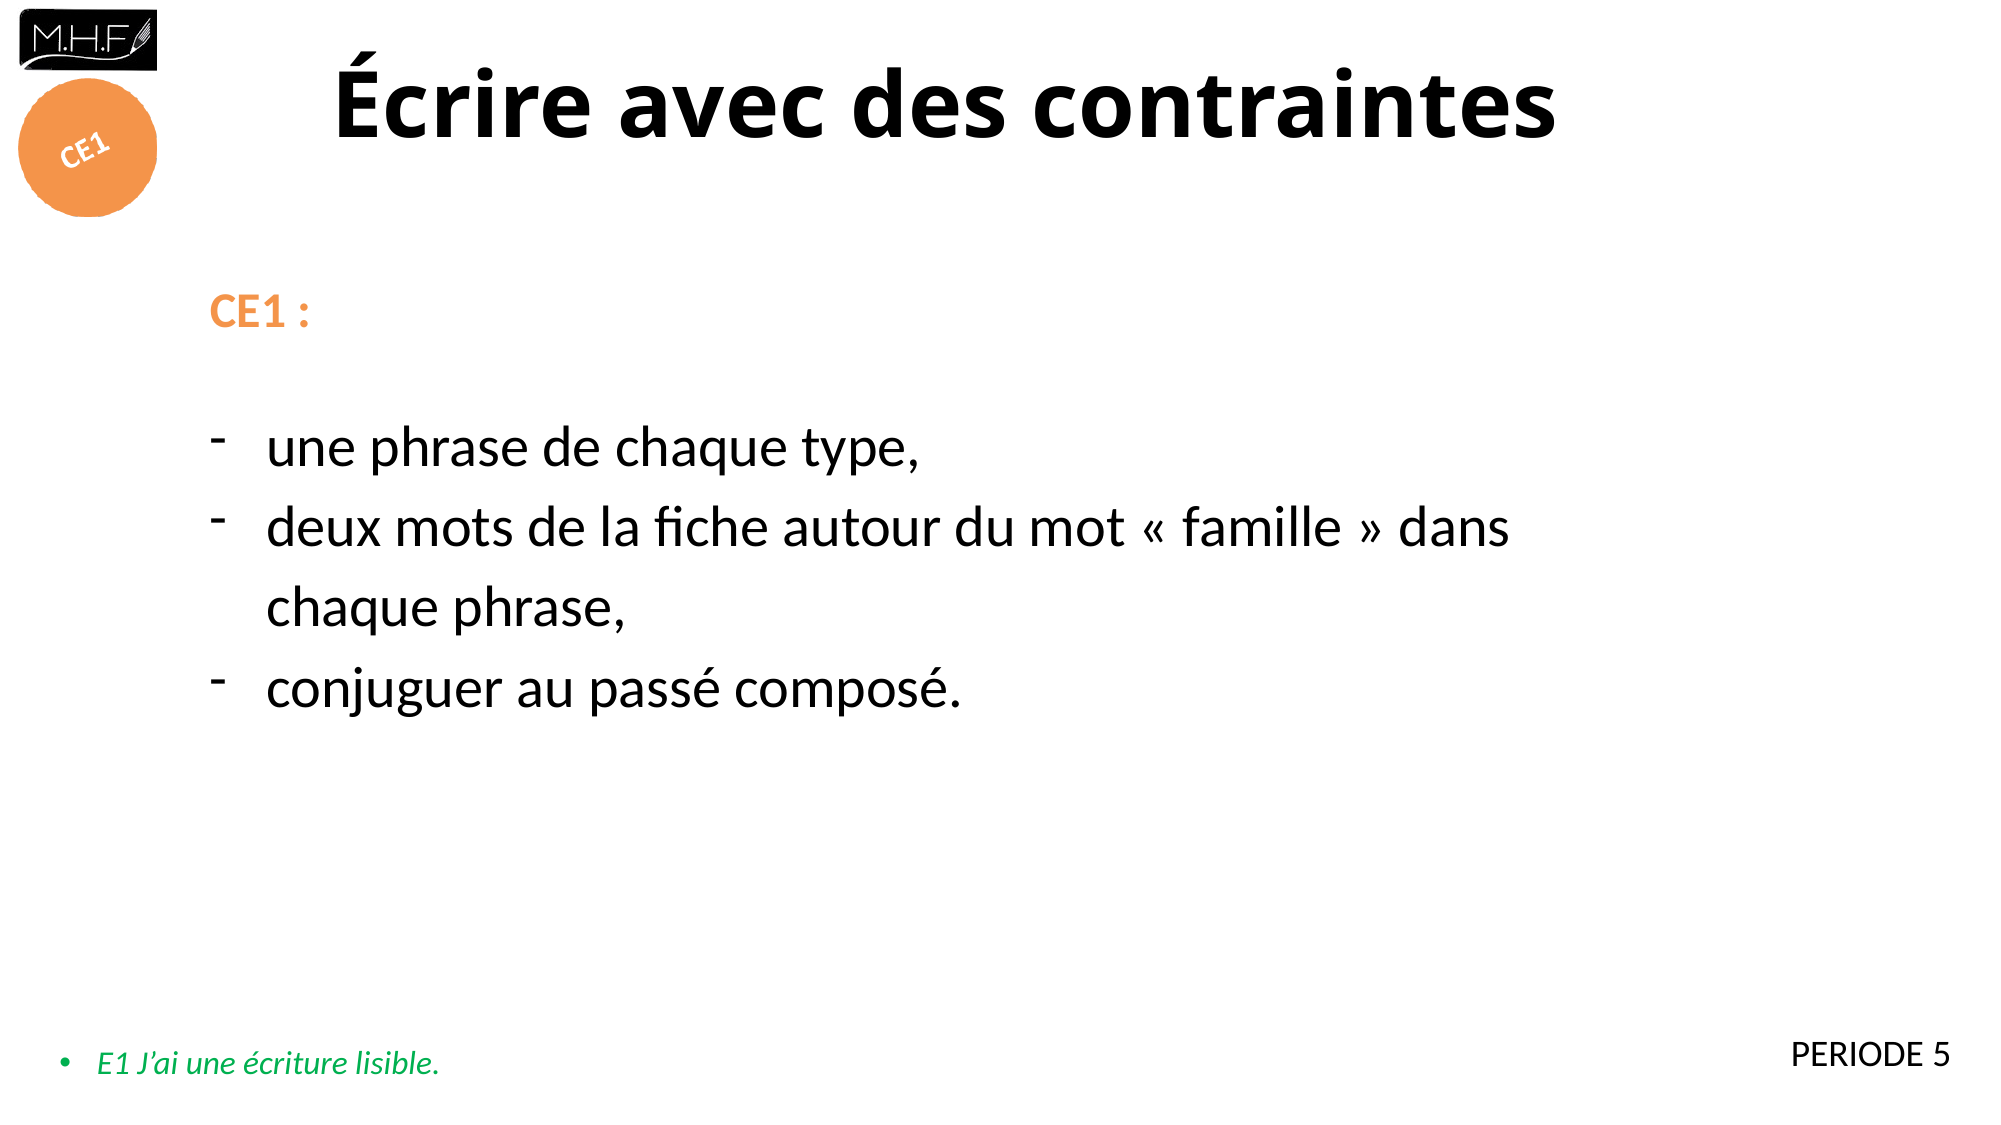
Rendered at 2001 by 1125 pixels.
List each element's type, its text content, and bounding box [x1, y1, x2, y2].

text_box PERIODE 5 [1362, 1021, 1967, 1082]
text_box CE1 : une phrase de chaque type, deux mots de la fiche autour du mot « famille » dans chaque phrase, conjuguer au passé composé. [195, 269, 1635, 788]
text_box E1 J’ai une écriture lisible. [44, 1038, 1346, 1092]
picture [18, 78, 157, 218]
picture [16, 7, 157, 74]
title Écrire avec des contraintes [316, 0, 1863, 218]
